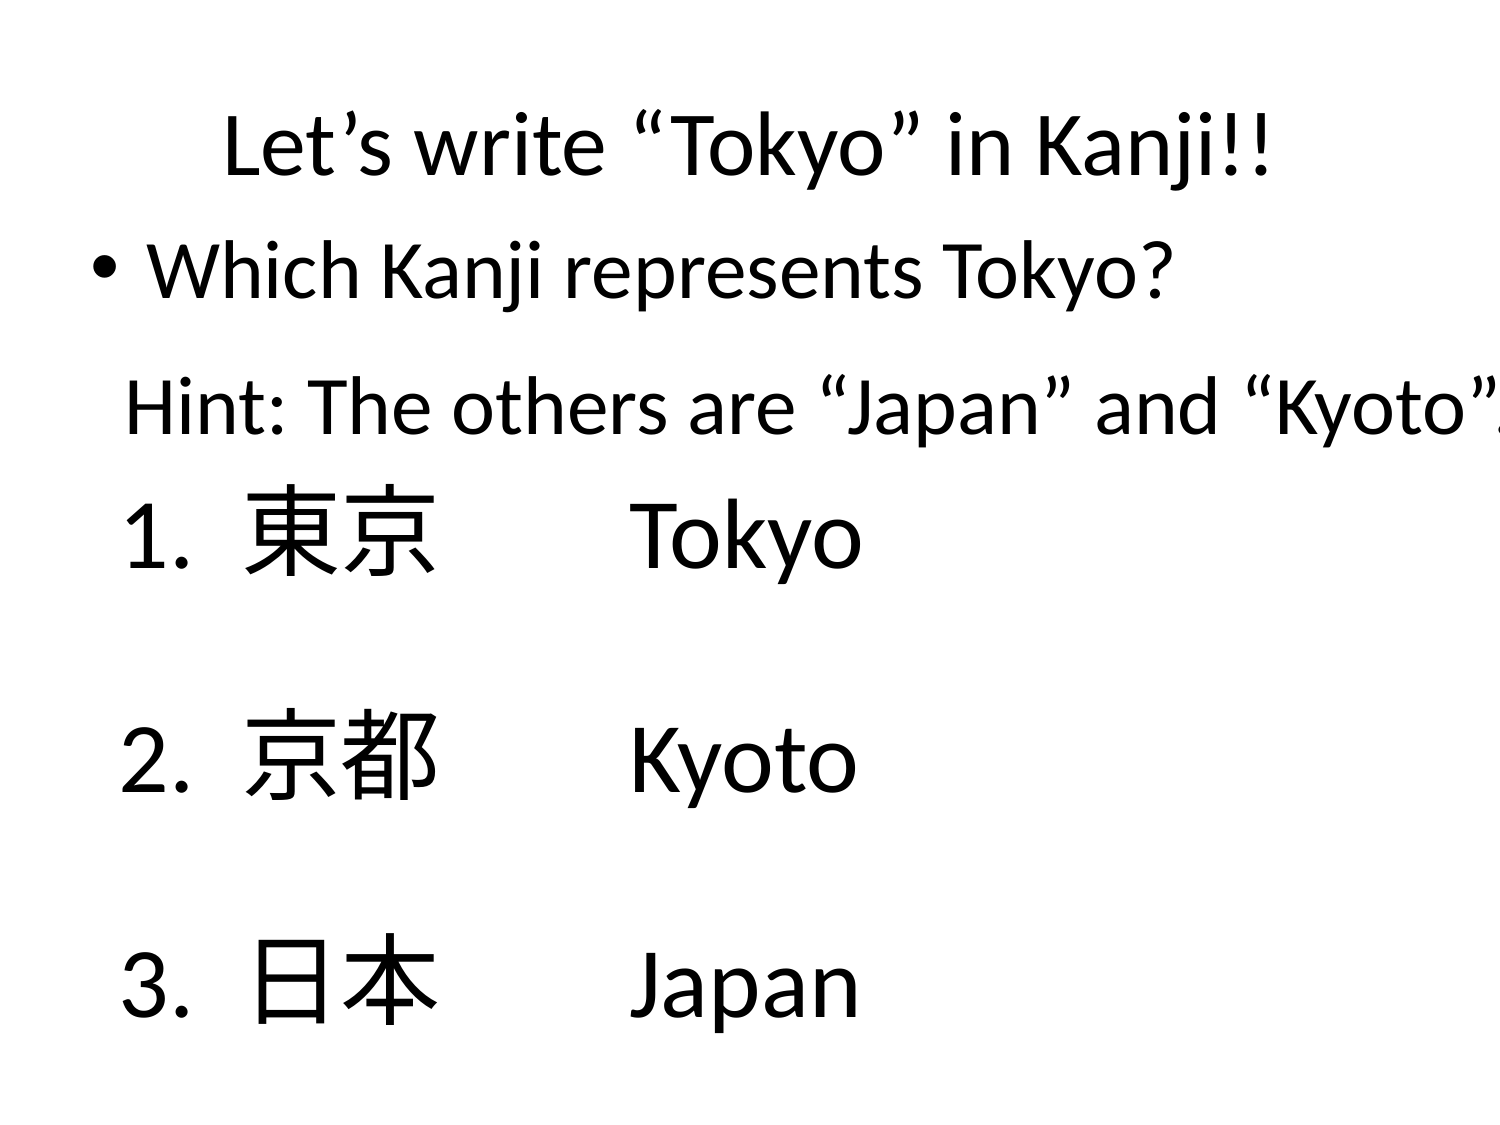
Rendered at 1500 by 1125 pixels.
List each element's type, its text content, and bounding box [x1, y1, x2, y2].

text_box 1. 東京 [103, 461, 456, 597]
text_box Kyoto [614, 685, 875, 821]
text_box Japan [614, 910, 878, 1046]
list Which Kanji represents Tokyo? [75, 208, 1425, 1005]
text_box Hint: The others are “Japan” and “Kyoto”. [109, 343, 1500, 459]
text_box Tokyo [614, 461, 880, 597]
text_box 3. 日本 [103, 910, 456, 1046]
title Let’s write “Tokyo” in Kanji!! [75, 45, 1425, 208]
text_box 2. 京都 [103, 685, 456, 821]
